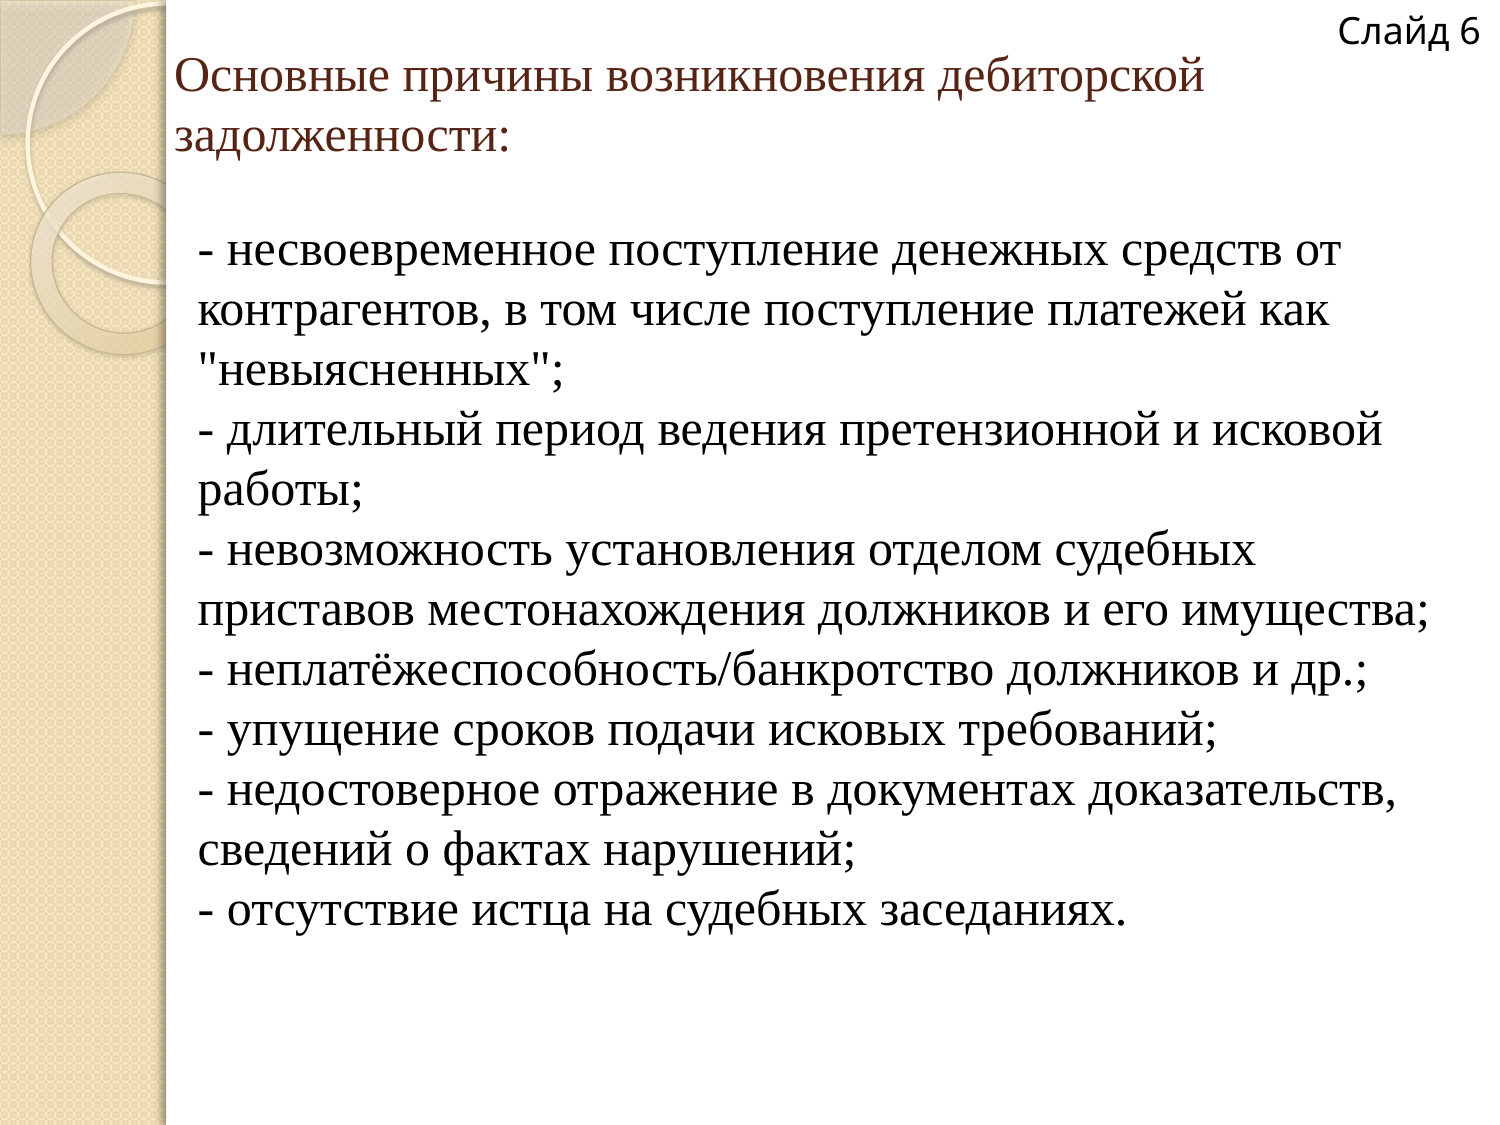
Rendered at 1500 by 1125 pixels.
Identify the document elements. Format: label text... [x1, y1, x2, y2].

text_box Слайд 6 [1322, 0, 1500, 60]
title Основные причины возникновения дебиторской задолженности: [159, 19, 1390, 185]
text_box - несвоевременное поступление денежных средств от контрагентов, в том числе поступление платежей как "невыясненных"; - длительный период ведения претензионной и исковой работы; - невозможность установления отделом судебных приставов местонахождения должников и его имущества; - неплатёжеспособность/банкротство должников и др.; - упущение сроков подачи исковых требований; - недостоверное отражение в документах доказательств, сведений о фактах нарушений; - отсутствие истца на судебных заседаниях. [182, 208, 1459, 943]
